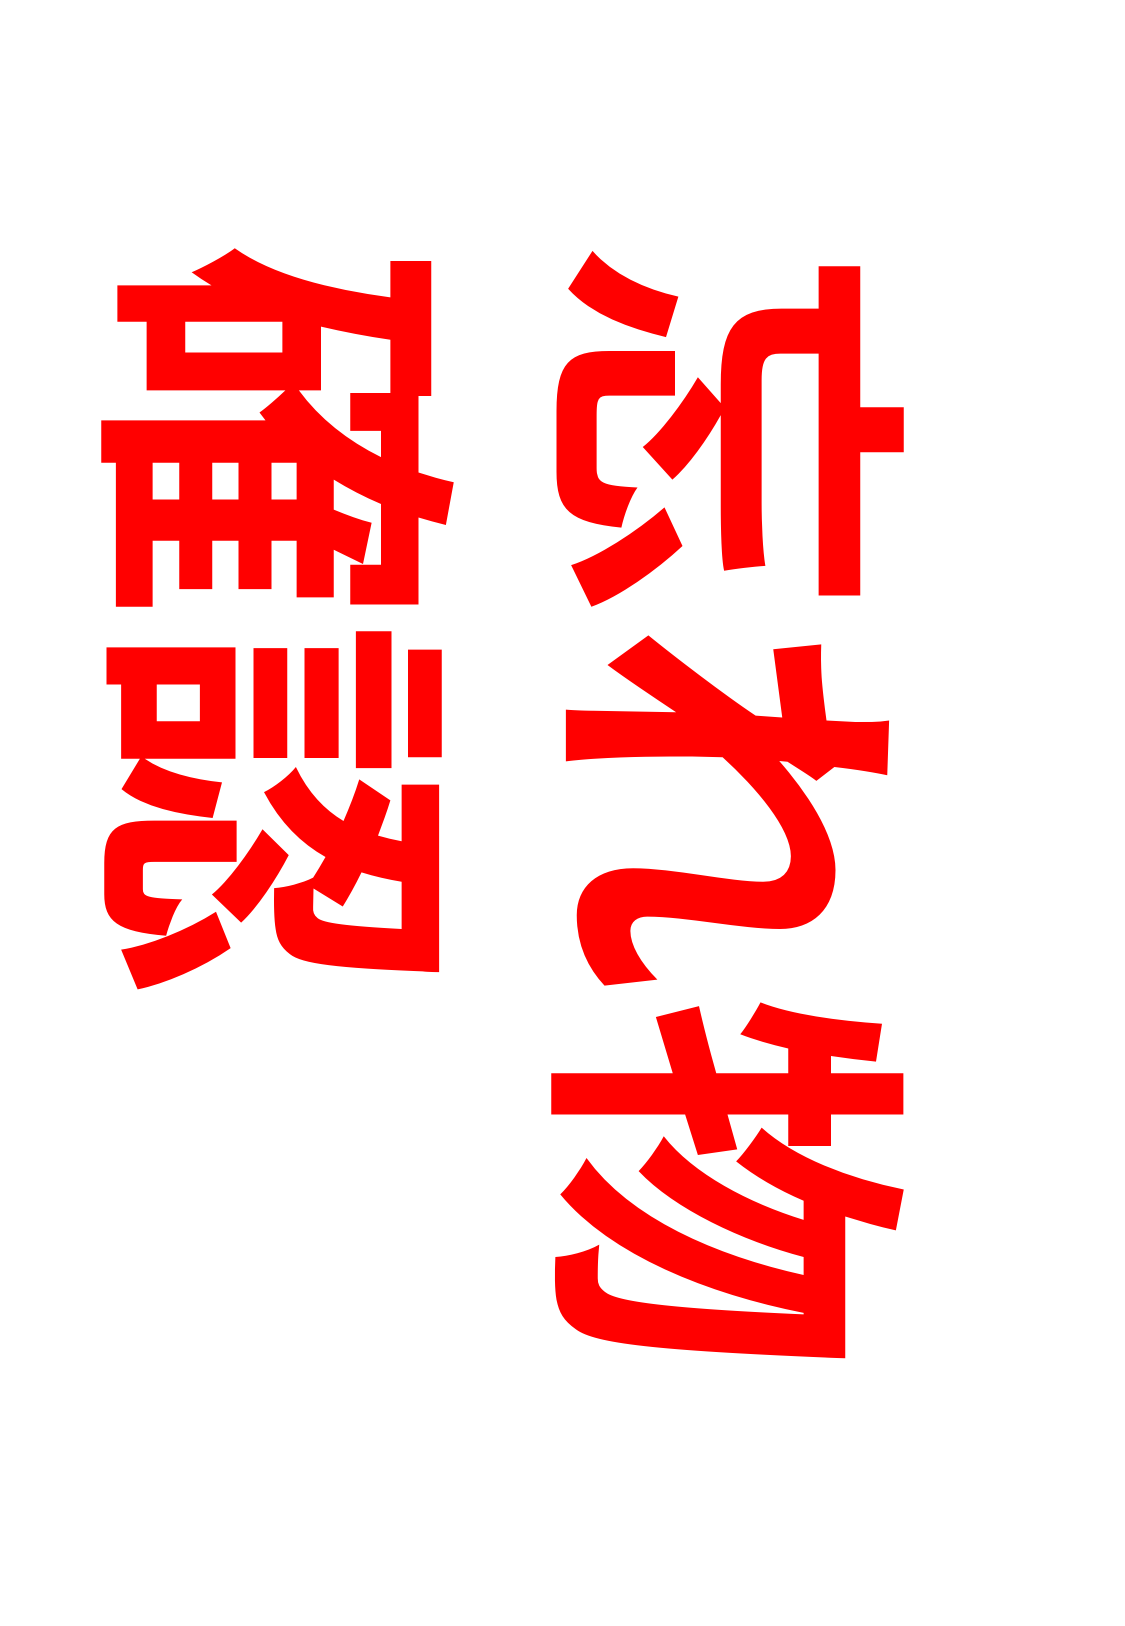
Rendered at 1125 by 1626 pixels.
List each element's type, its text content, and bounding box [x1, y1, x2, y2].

text_box 忘れ物 確認 [53, 229, 993, 1448]
